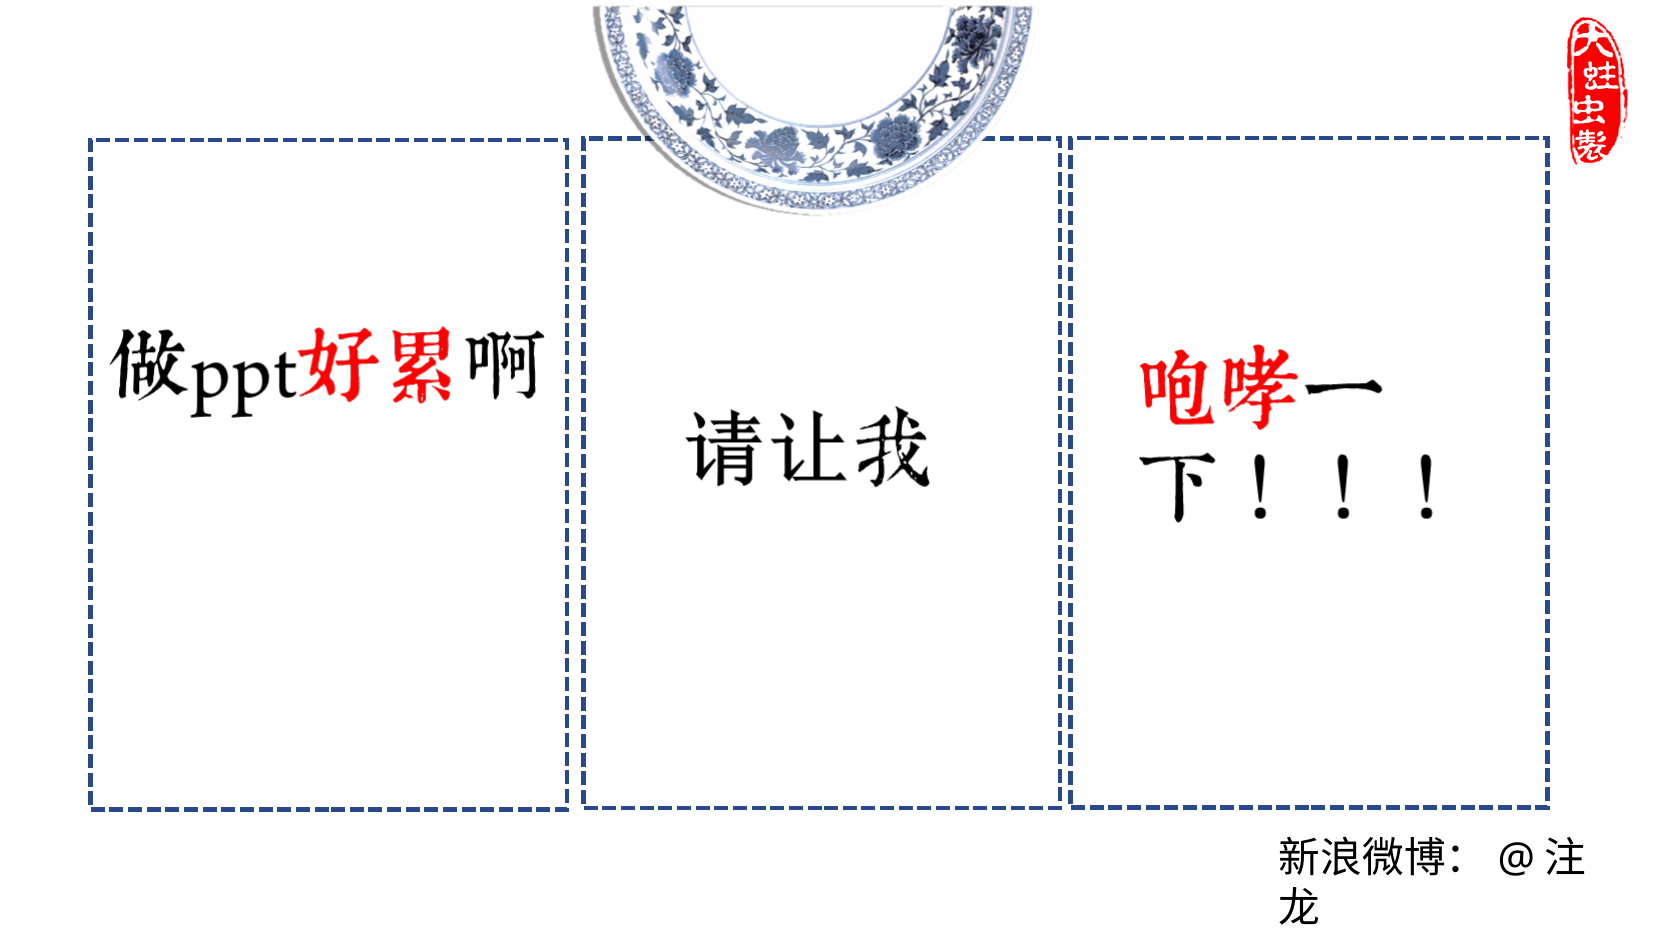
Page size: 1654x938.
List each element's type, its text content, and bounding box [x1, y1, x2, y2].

picture [1560, 13, 1634, 170]
text_box [583, 303, 1060, 809]
text_box [1070, 137, 1548, 808]
text_box 新浪微博：@注龙 [1263, 823, 1619, 938]
text_box [90, 466, 567, 810]
text_box [90, 139, 548, 280]
picture [1084, 303, 1634, 581]
picture [56, 0, 1061, 543]
